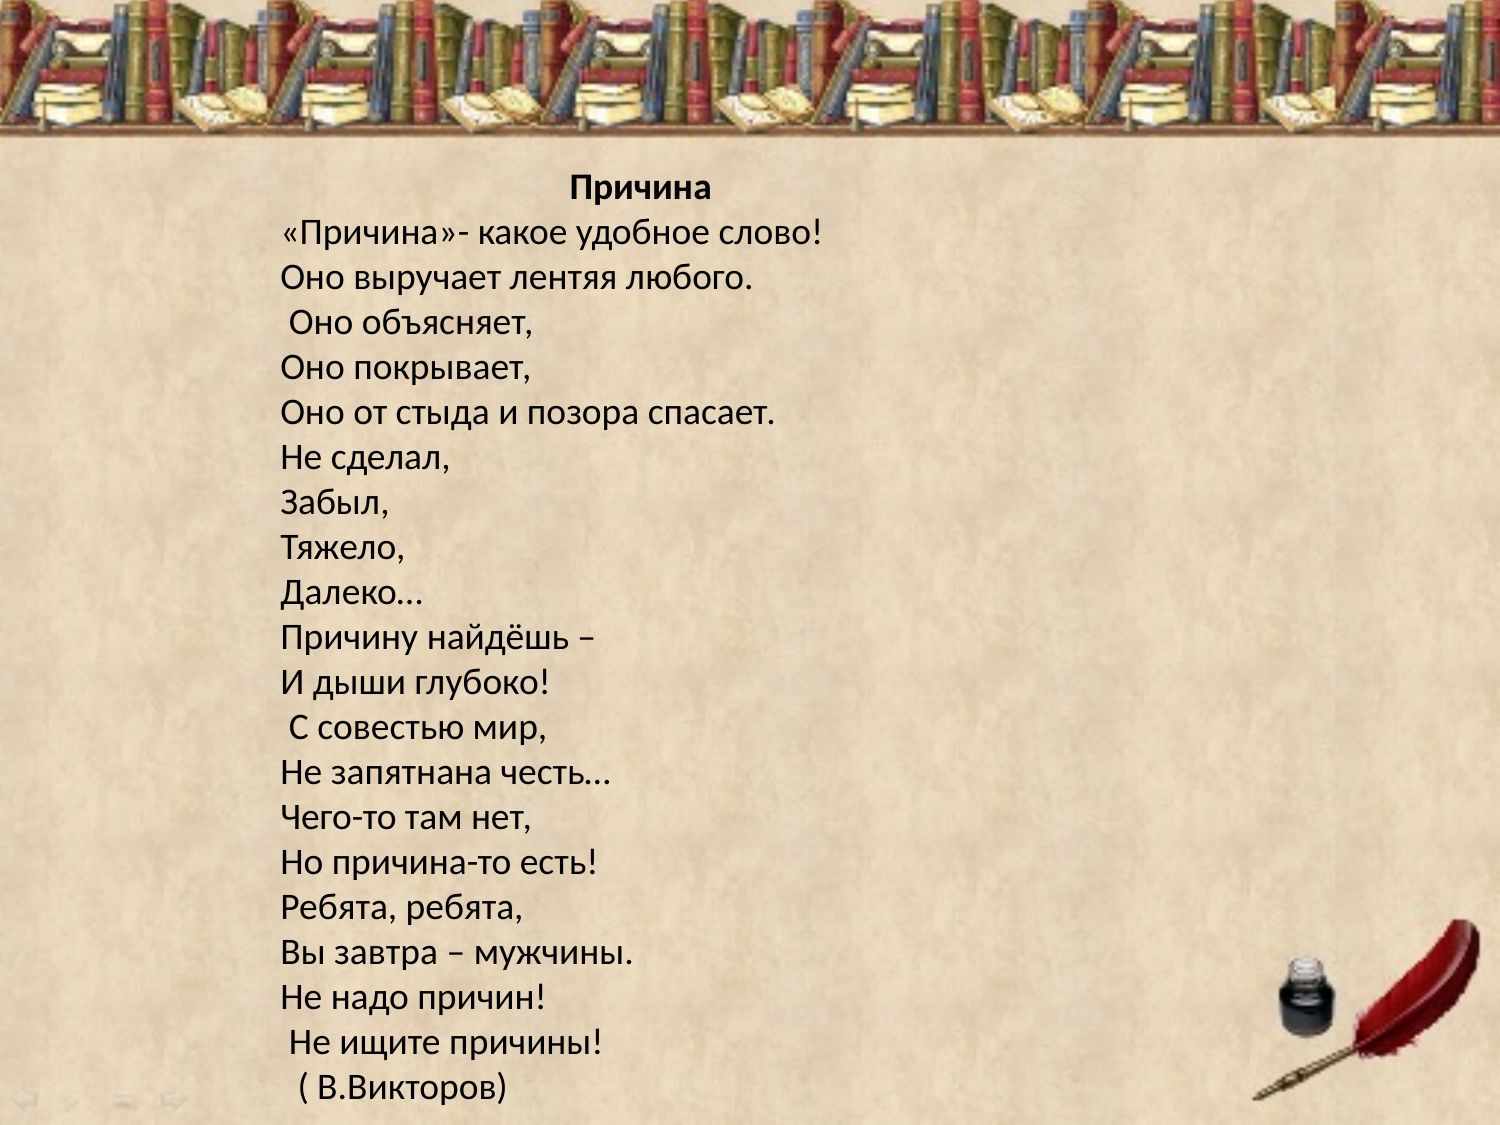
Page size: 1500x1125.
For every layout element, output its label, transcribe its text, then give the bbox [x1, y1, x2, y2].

picture [0, 0, 1500, 1125]
text_box Причина «Причина»- какое удобное слово! Оно выручает лентяя любого. Оно объясняет, Оно покрывает, Оно от стыда и позора спасает. Не сделал, Забыл, Тяжело, Далеко… Причину найдёшь – И дыши глубоко! С совестью мир, Не запятнана честь… Чего-то там нет, Но причина-то есть! Ребята, ребята, Вы завтра – мужчины. Не надо причин! Не ищите причины! ( В.Викторов) [265, 154, 1016, 1115]
